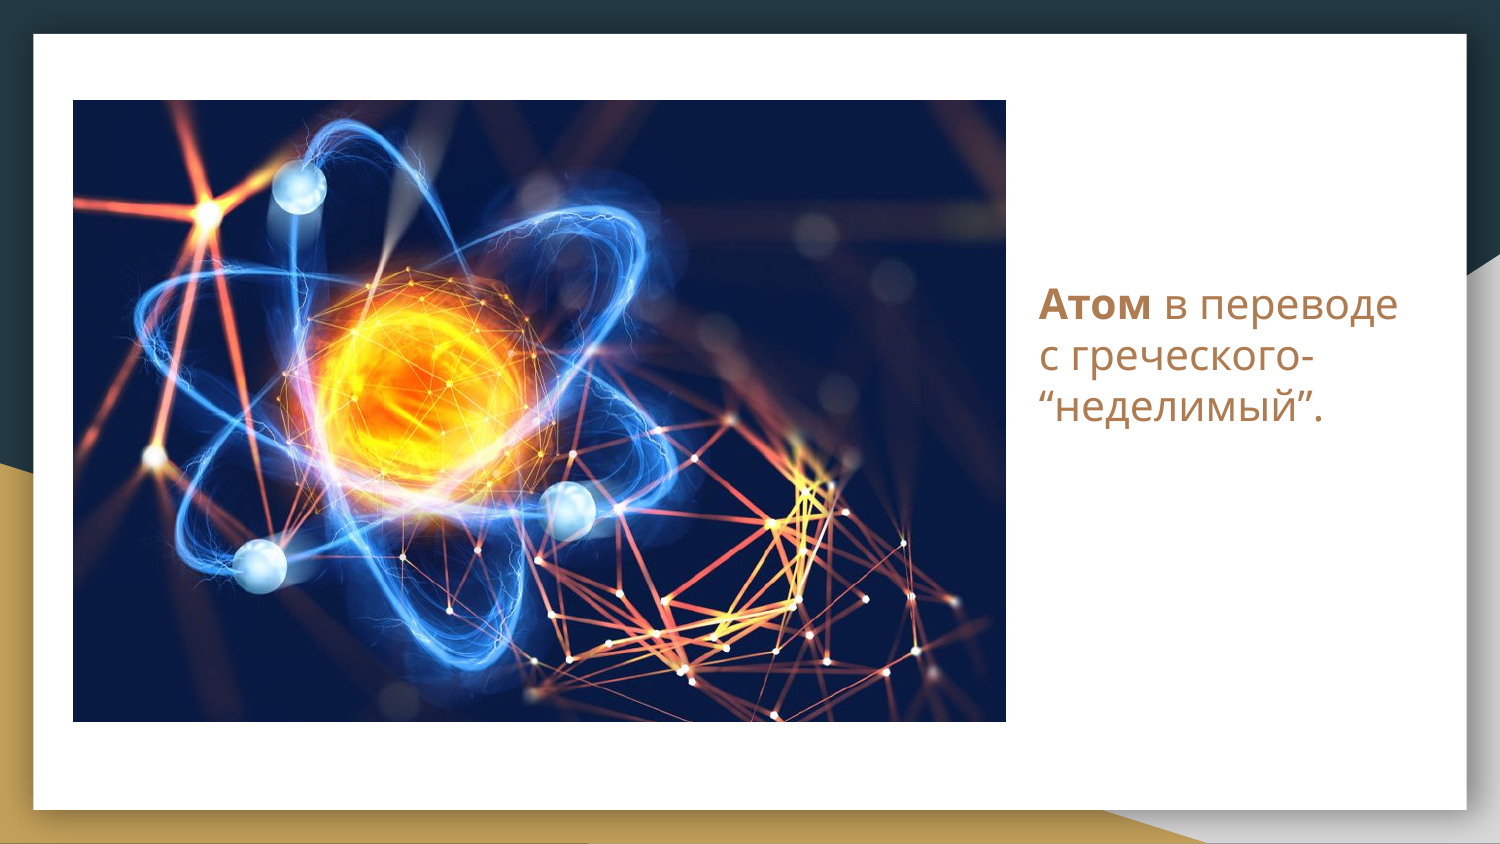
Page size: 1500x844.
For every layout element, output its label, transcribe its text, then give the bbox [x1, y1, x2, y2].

picture [73, 100, 1006, 723]
title Атом в переводе с греческого- “неделимый”. [1024, 262, 1422, 480]
